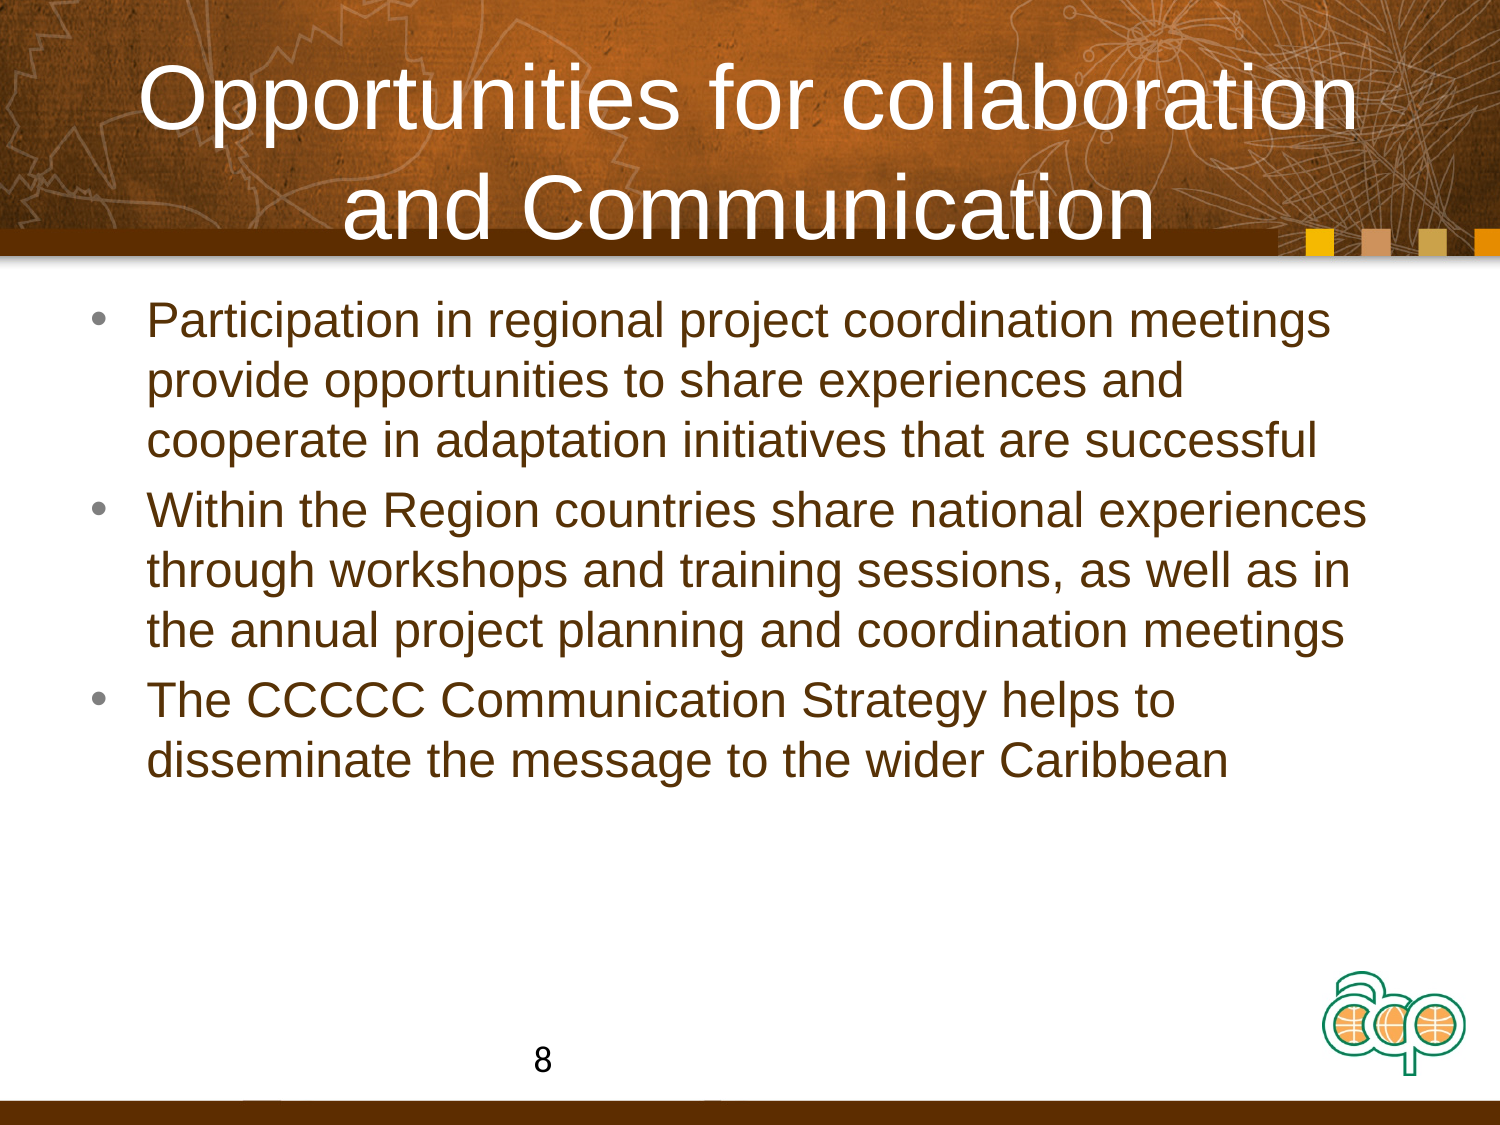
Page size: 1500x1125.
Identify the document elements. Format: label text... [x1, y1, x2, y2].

title Opportunities for collaboration and Communication [74, 62, 1426, 234]
list Participation in regional project coordination meetings provide opportunities to share experiences and cooperate in adaptation initiatives that are successful Within the Region countries share national experiences through workshops and training sessions, as well as in the annual project planning and coordination meetings The CCCCC Communication Strategy helps to disseminate the message to the wider Caribbean [74, 280, 1426, 936]
slide_number 8 [518, 1027, 869, 1071]
picture [0, 0, 1500, 1125]
